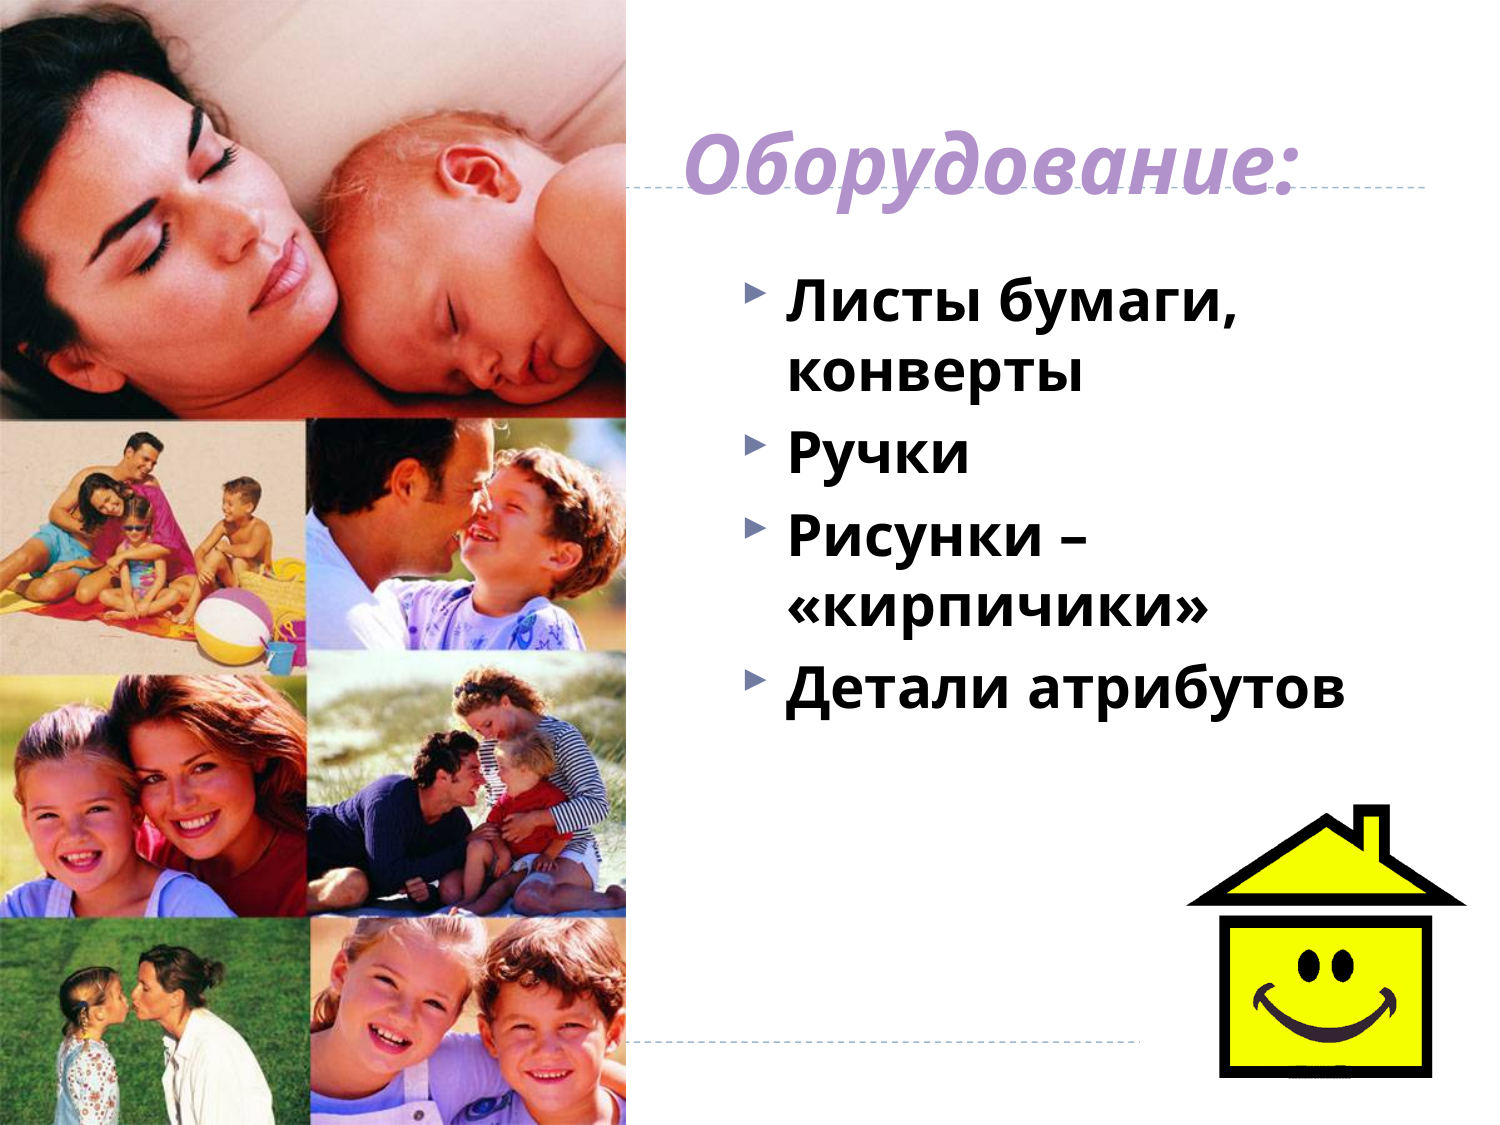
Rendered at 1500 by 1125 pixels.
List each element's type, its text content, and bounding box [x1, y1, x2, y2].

picture [0, 0, 627, 1125]
picture [1139, 764, 1500, 1125]
title Оборудование: [667, 31, 1500, 219]
list Листы бумаги, конверты Ручки Рисунки – «кирпичики» Детали атрибутов [726, 255, 1500, 998]
